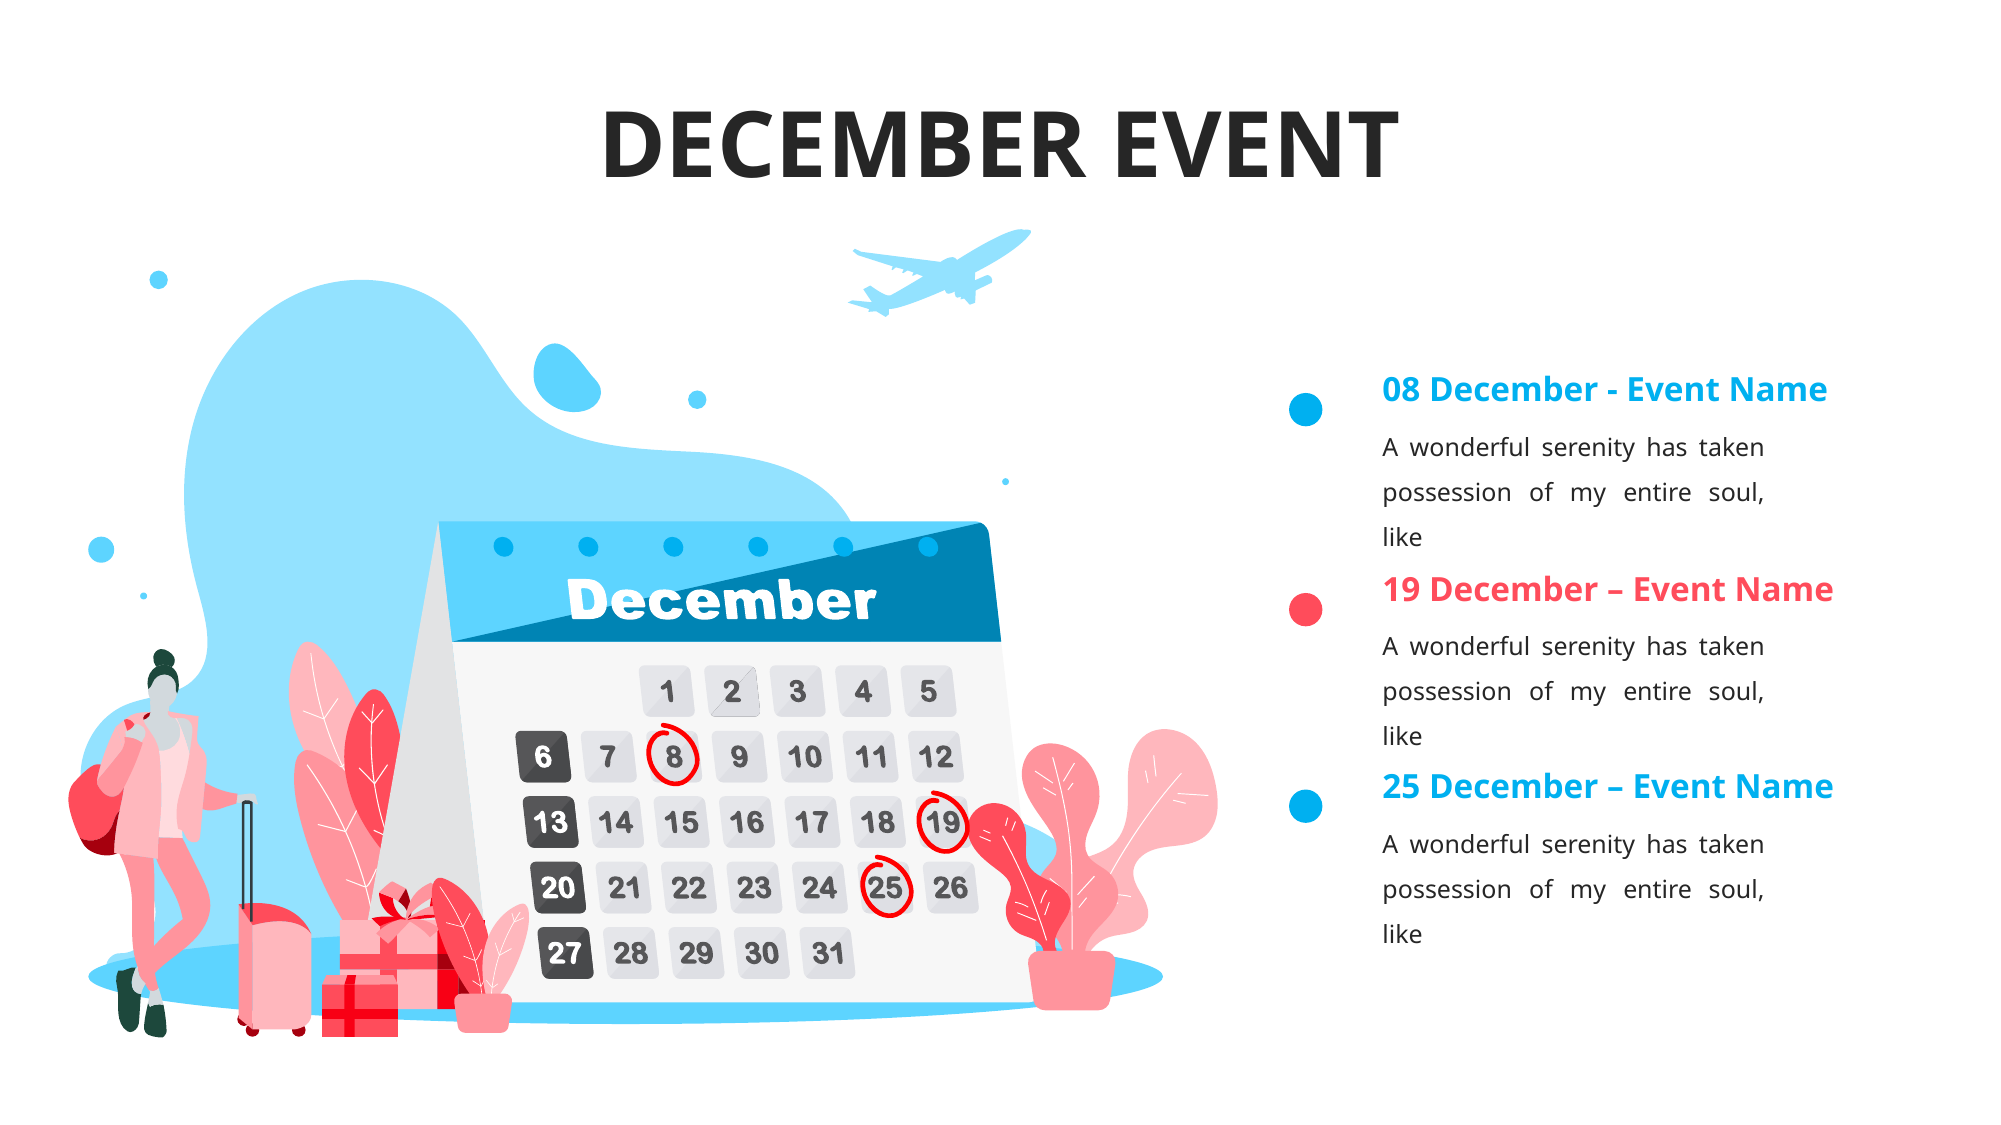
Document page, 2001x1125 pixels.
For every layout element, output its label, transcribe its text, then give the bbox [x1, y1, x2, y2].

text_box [68, 223, 1219, 1038]
text_box A wonderful serenity has taken possession of my entire soul, like [1367, 813, 1781, 956]
text_box 19 December – Event Name [1367, 561, 1908, 616]
text_box [1288, 788, 1324, 824]
text_box [1288, 591, 1324, 628]
text_box [1288, 391, 1324, 428]
text_box A wonderful serenity has taken possession of my entire soul, like [1367, 416, 1781, 560]
text_box 25 December – Event Name [1367, 757, 1908, 813]
text_box 08 December - Event Name [1367, 361, 1908, 416]
text_box A wonderful serenity has taken possession of my entire soul, like [1367, 616, 1781, 757]
title DECEMBER EVENT [137, 38, 1863, 257]
